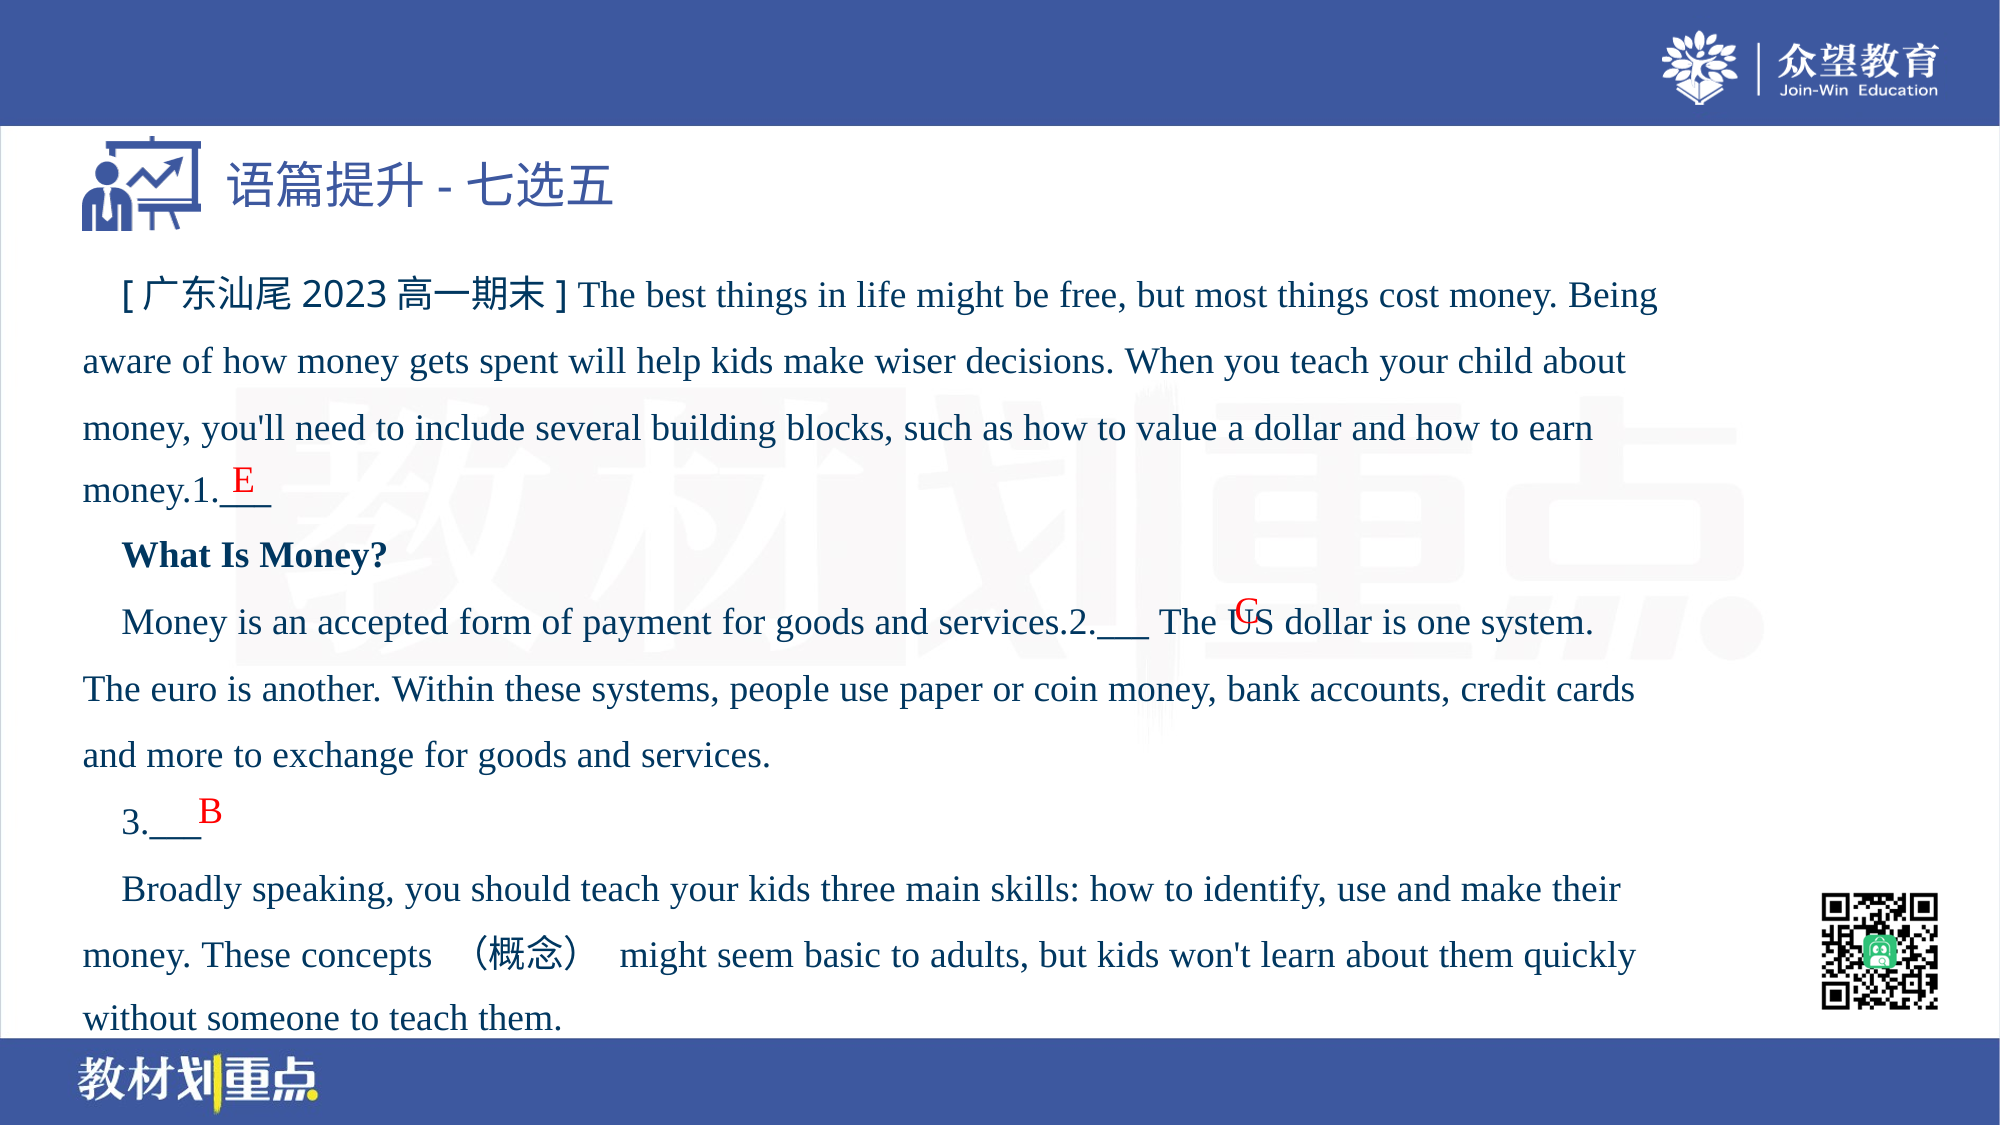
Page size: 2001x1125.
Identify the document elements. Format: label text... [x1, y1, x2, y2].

text_box E [218, 440, 269, 496]
text_box [广东汕尾2023高一期末] The best things in life might be free, but most things cost money. Being aware of how money gets spent will help kids make wiser decisions. When you teach your child about money, you'll need to include several building blocks, such as how to value a dollar and how to earn money.1.___ [82, 247, 1817, 504]
text_box What Is Money? Money is an accepted form of payment for goods and services.2.___ The US dollar is one system. The euro is another. Within these systems, people use paper or coin money, bank accounts, credit cards and more to exchange for goods and services. 3.___ Broadly speaking, you should teach your kids three main skills: how to identify, use and make their money. These concepts （概念） might seem basic to adults, but kids won't learn about them quickly without someone to teach them. [82, 508, 1817, 1032]
text_box B [184, 770, 237, 826]
text_box C [1220, 570, 1274, 626]
picture [0, 0, 2000, 1125]
